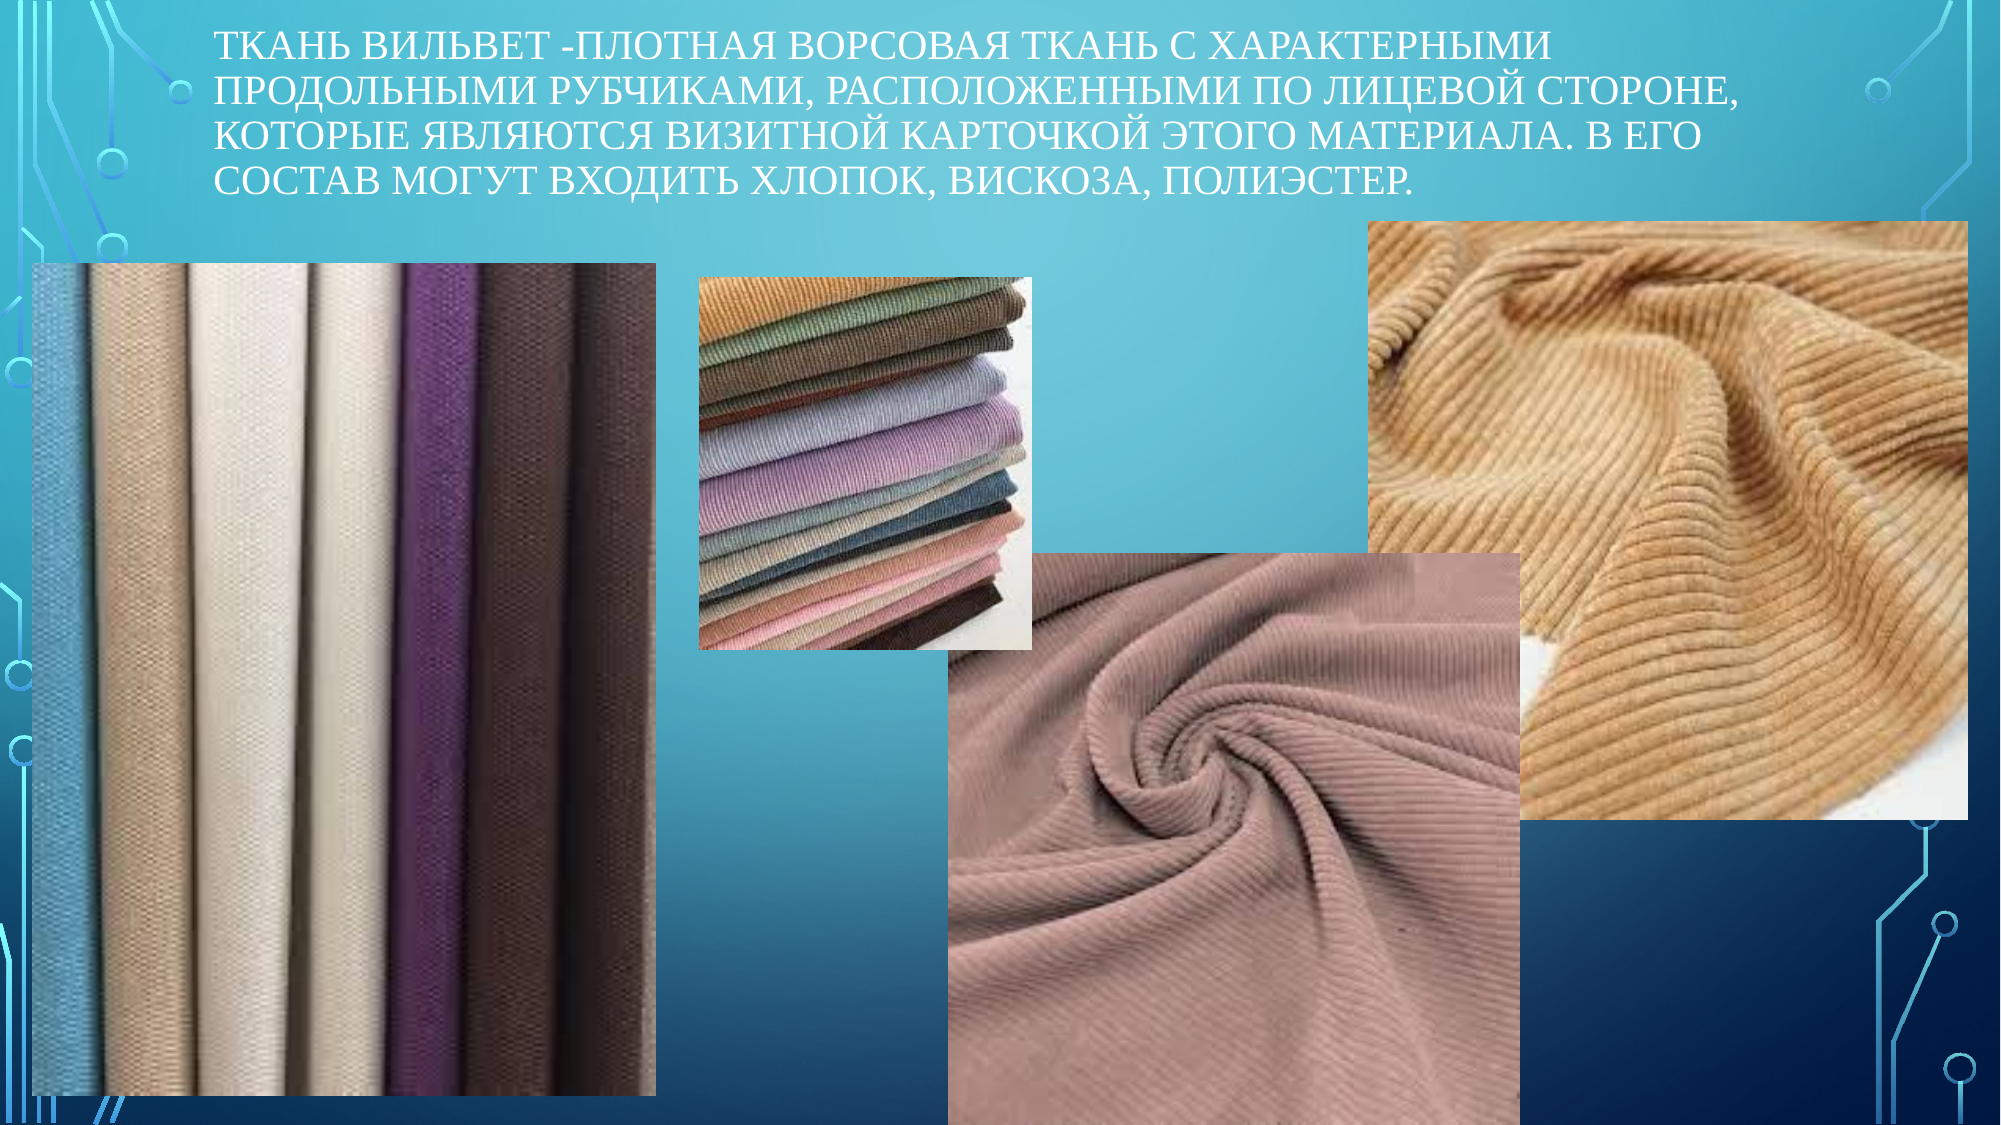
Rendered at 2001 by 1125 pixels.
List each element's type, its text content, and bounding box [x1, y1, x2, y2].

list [32, 263, 657, 1096]
title Ткань вильвет -плотная ворсовая ткань с характерными продольными рубчиками, расположенными по лицевой стороне, которые являются визитной карточкой этого материала. В его состав могут входить хлопок, вискоза, полиэстер. [198, 0, 1813, 344]
picture [699, 220, 1968, 1125]
